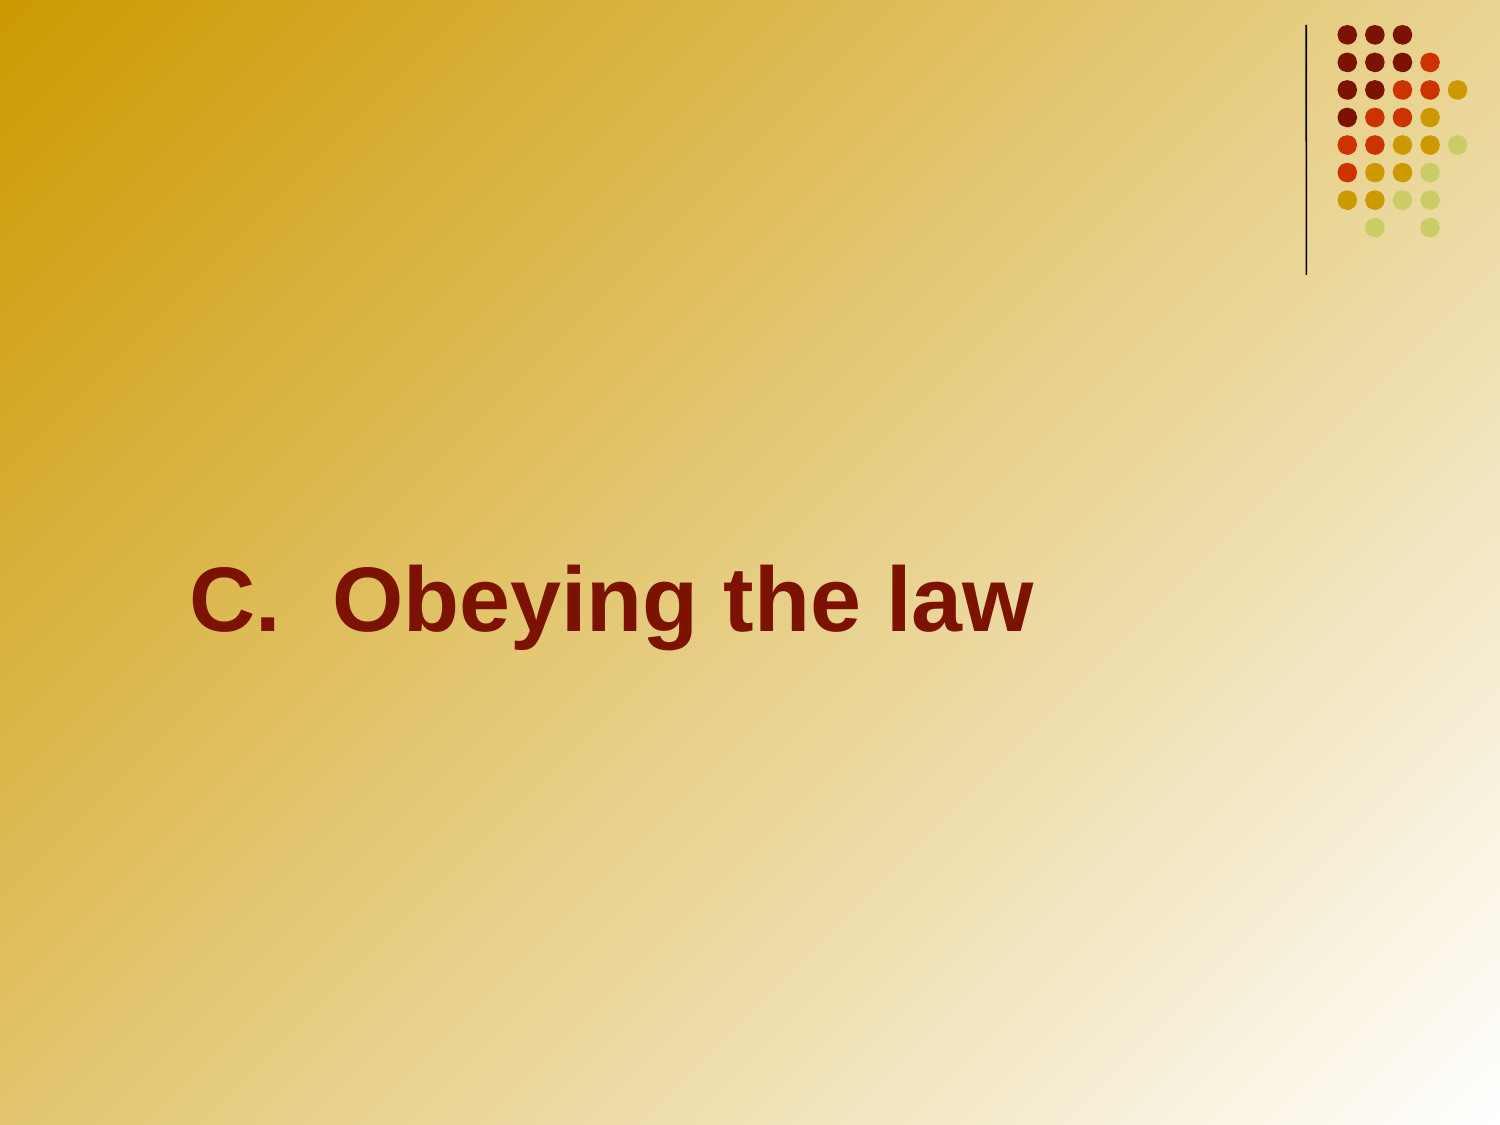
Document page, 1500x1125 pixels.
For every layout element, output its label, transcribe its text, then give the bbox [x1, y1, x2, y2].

text_box C. Obeying the law [174, 532, 1300, 658]
